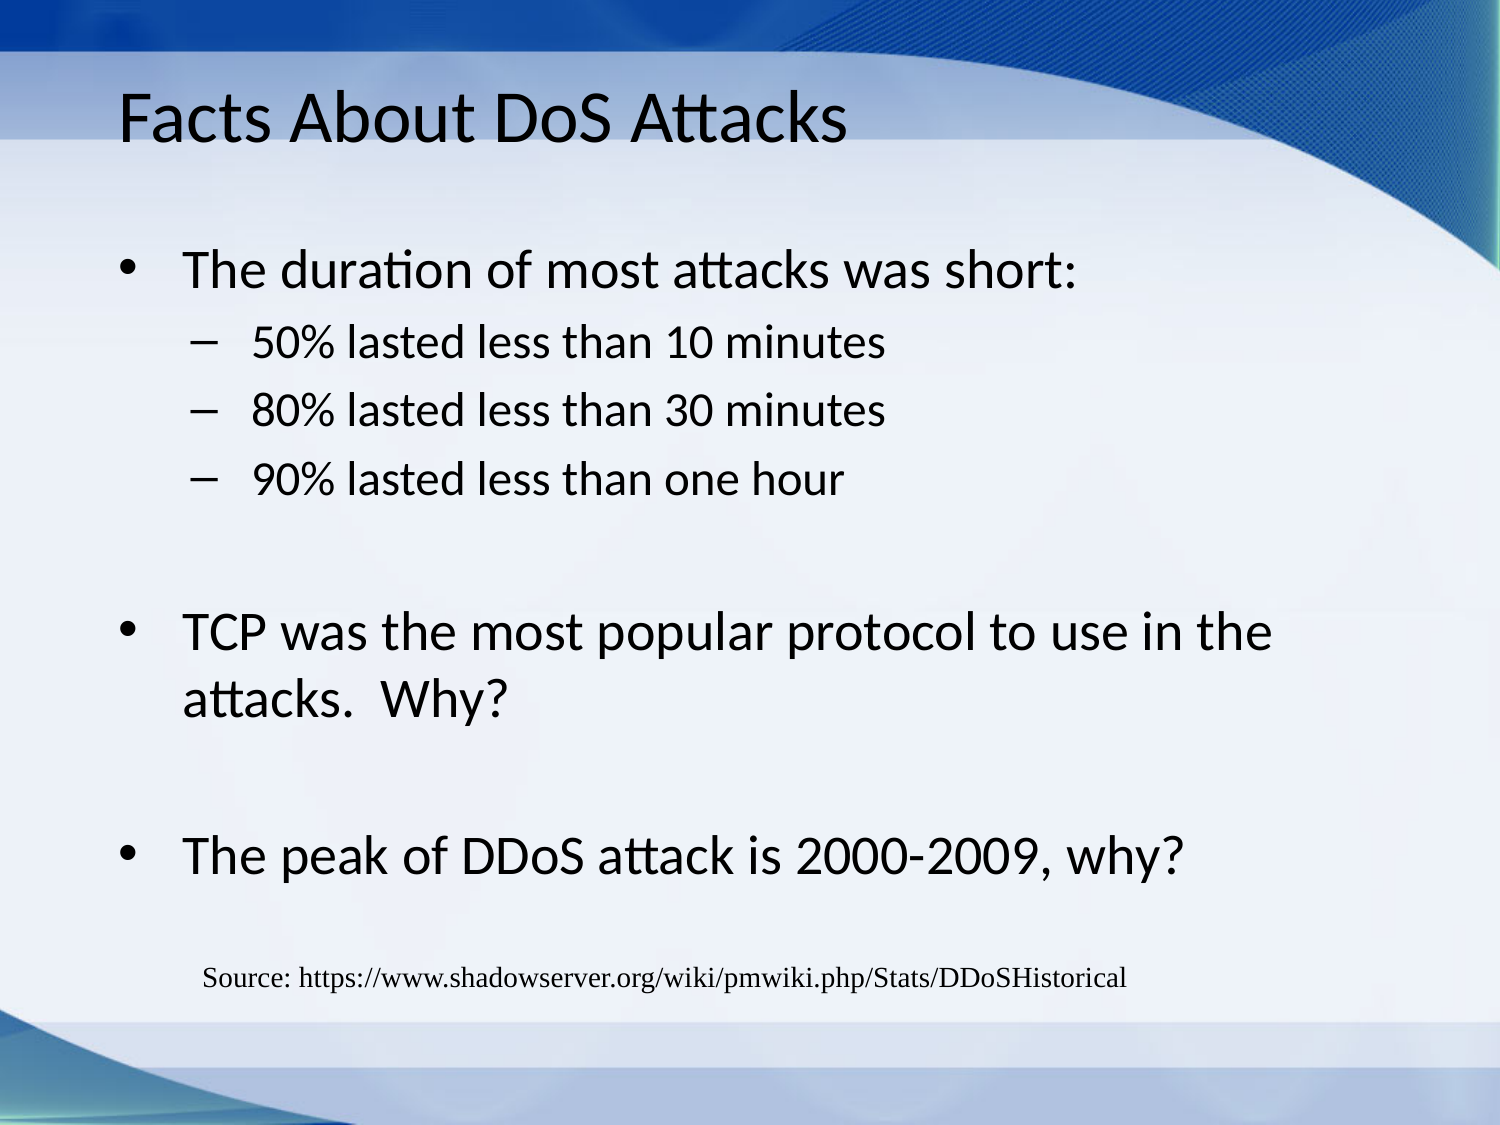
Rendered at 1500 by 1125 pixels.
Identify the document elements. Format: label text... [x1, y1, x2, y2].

text_box Source: https://www.shadowserver.org/wiki/pmwiki.php/Stats/DDoSHistorical [187, 950, 1144, 1001]
picture [0, 0, 1500, 1125]
list The duration of most attacks was short: 50% lasted less than 10 minutes 80% lasted less than 30 minutes 90% lasted less than one hour TCP was the most popular protocol to use in the attacks. Why? The peak of DDoS attack is 2000-2009, why? [99, 224, 1375, 900]
title Facts About DoS Attacks [103, 59, 1397, 278]
